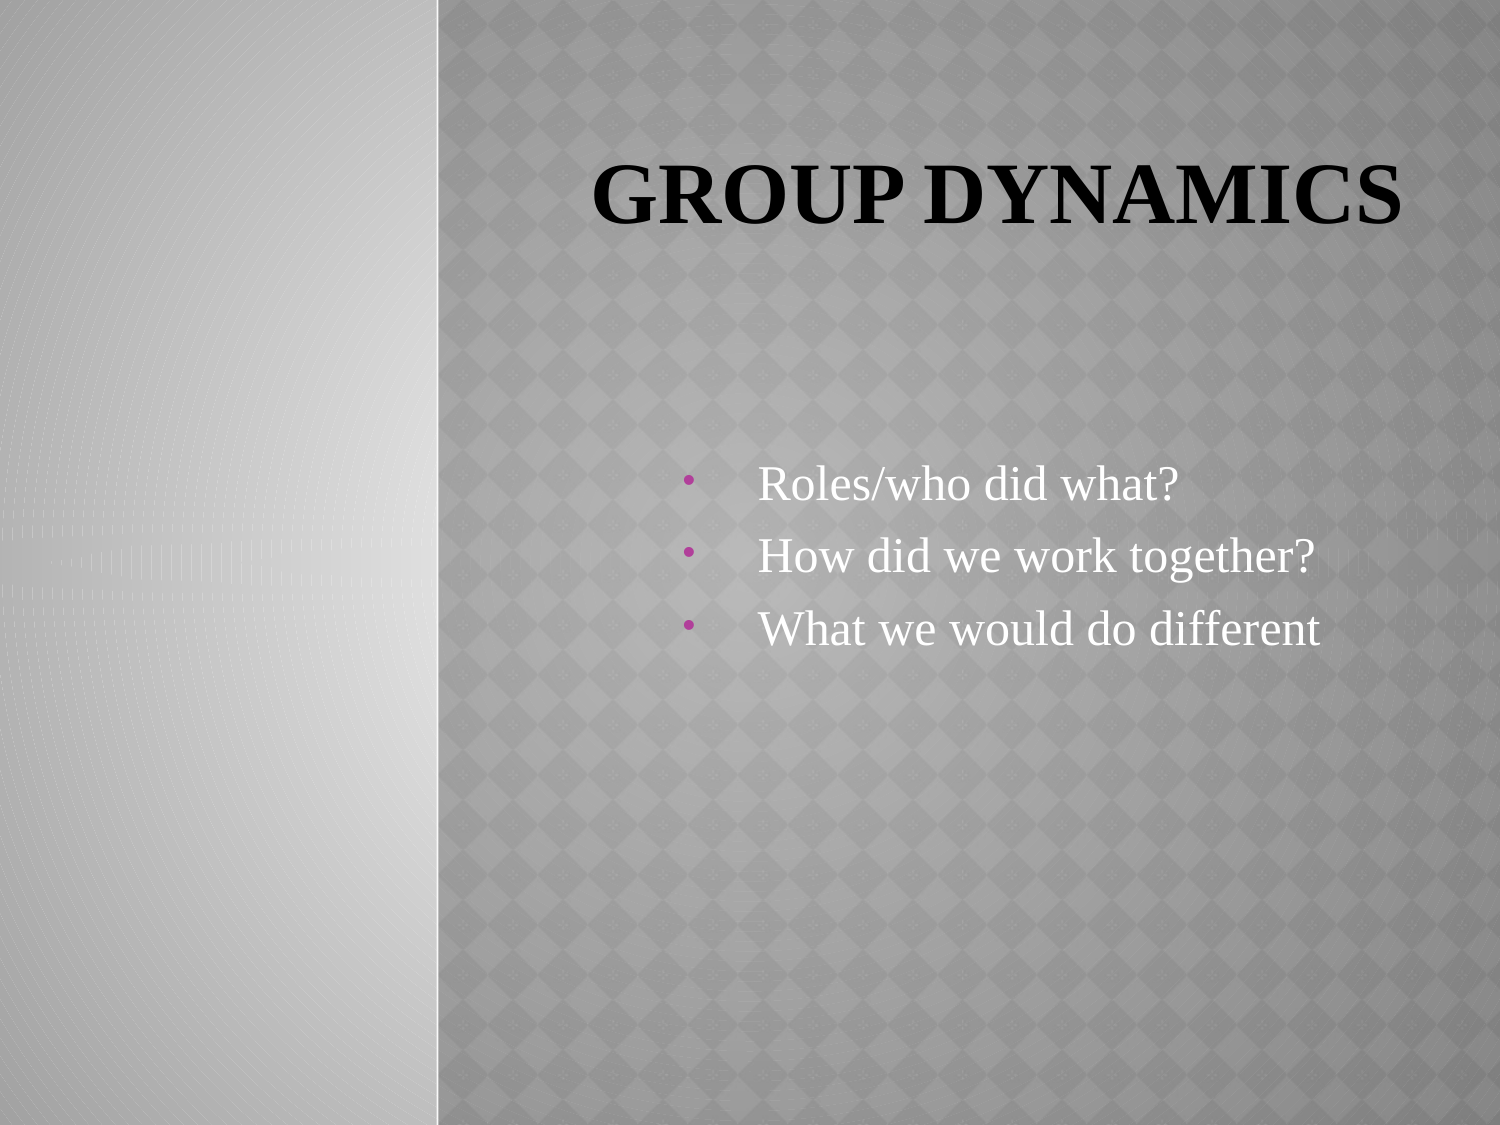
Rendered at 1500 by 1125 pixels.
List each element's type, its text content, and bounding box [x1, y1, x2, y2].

title Group dynamics [137, 0, 1413, 242]
subtitle Roles/who did what? How did we work together? What we would do different [675, 450, 1413, 888]
